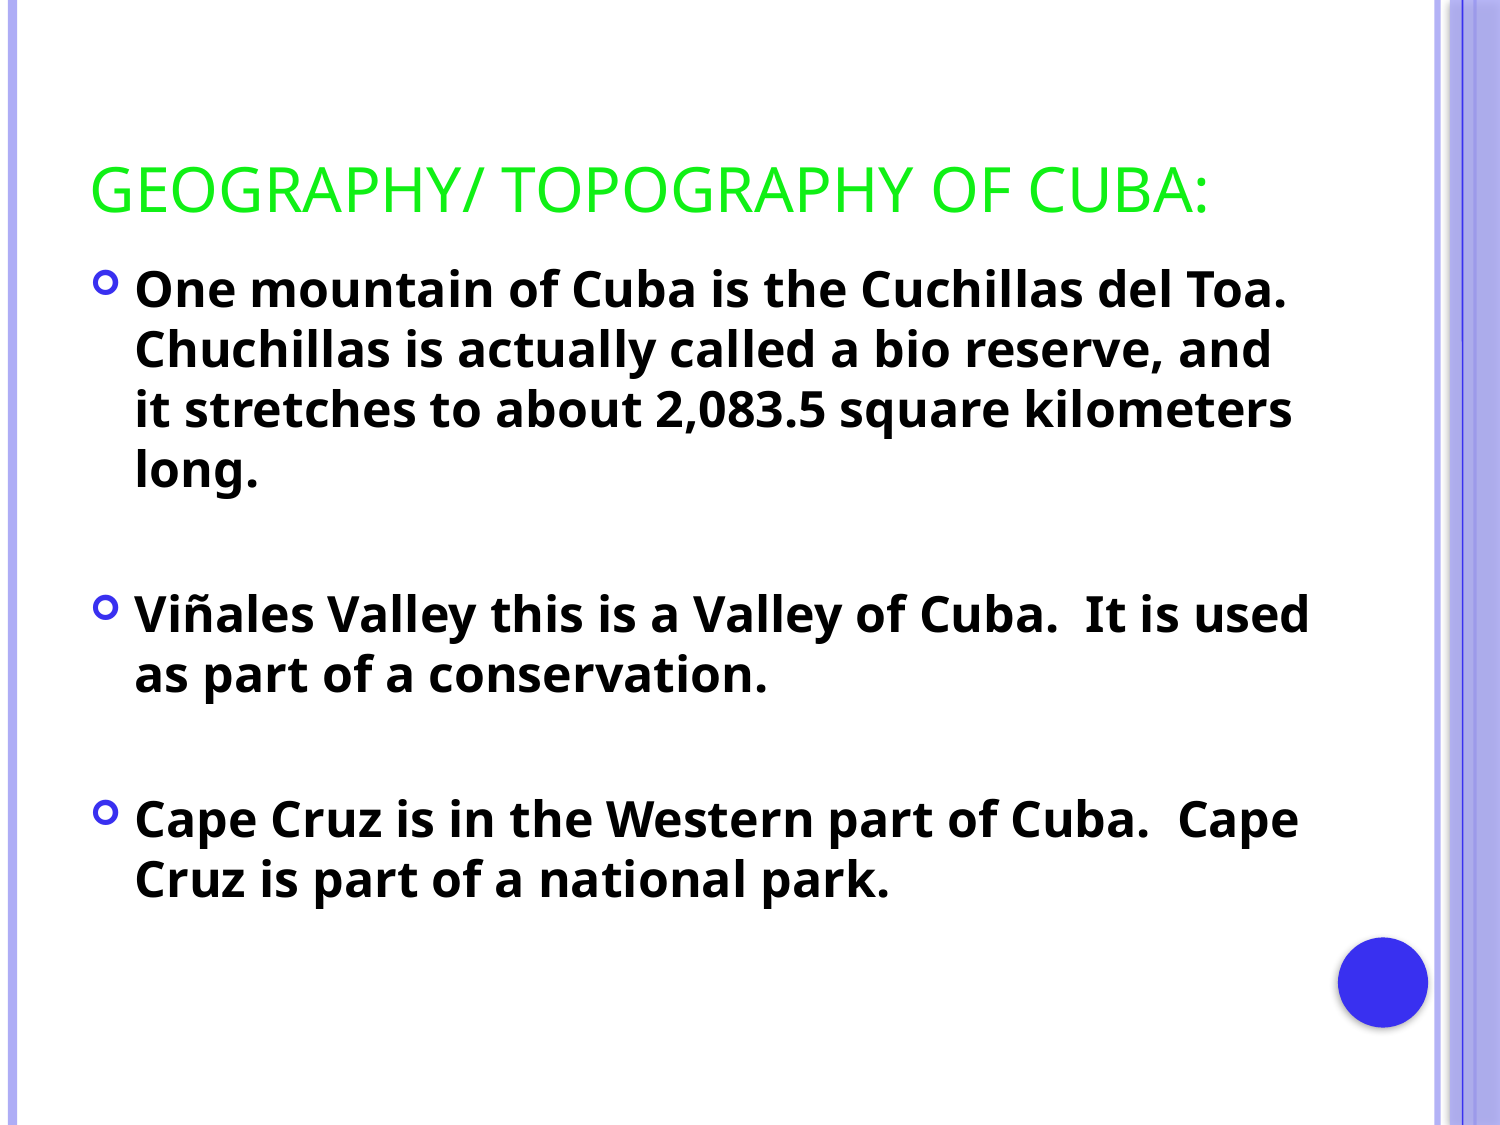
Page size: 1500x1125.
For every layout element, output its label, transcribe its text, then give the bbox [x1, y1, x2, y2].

title Geography/ Topography of Cuba: [75, 45, 1300, 233]
list One mountain of Cuba is the Cuchillas del Toa. Chuchillas is actually called a bio reserve, and it stretches to about 2,083.5 square kilometers long. Viñales Valley this is a Valley of Cuba. It is used as part of a conservation. Cape Cruz is in the Western part of Cuba. Cape Cruz is part of a national park. [74, 249, 1338, 1013]
